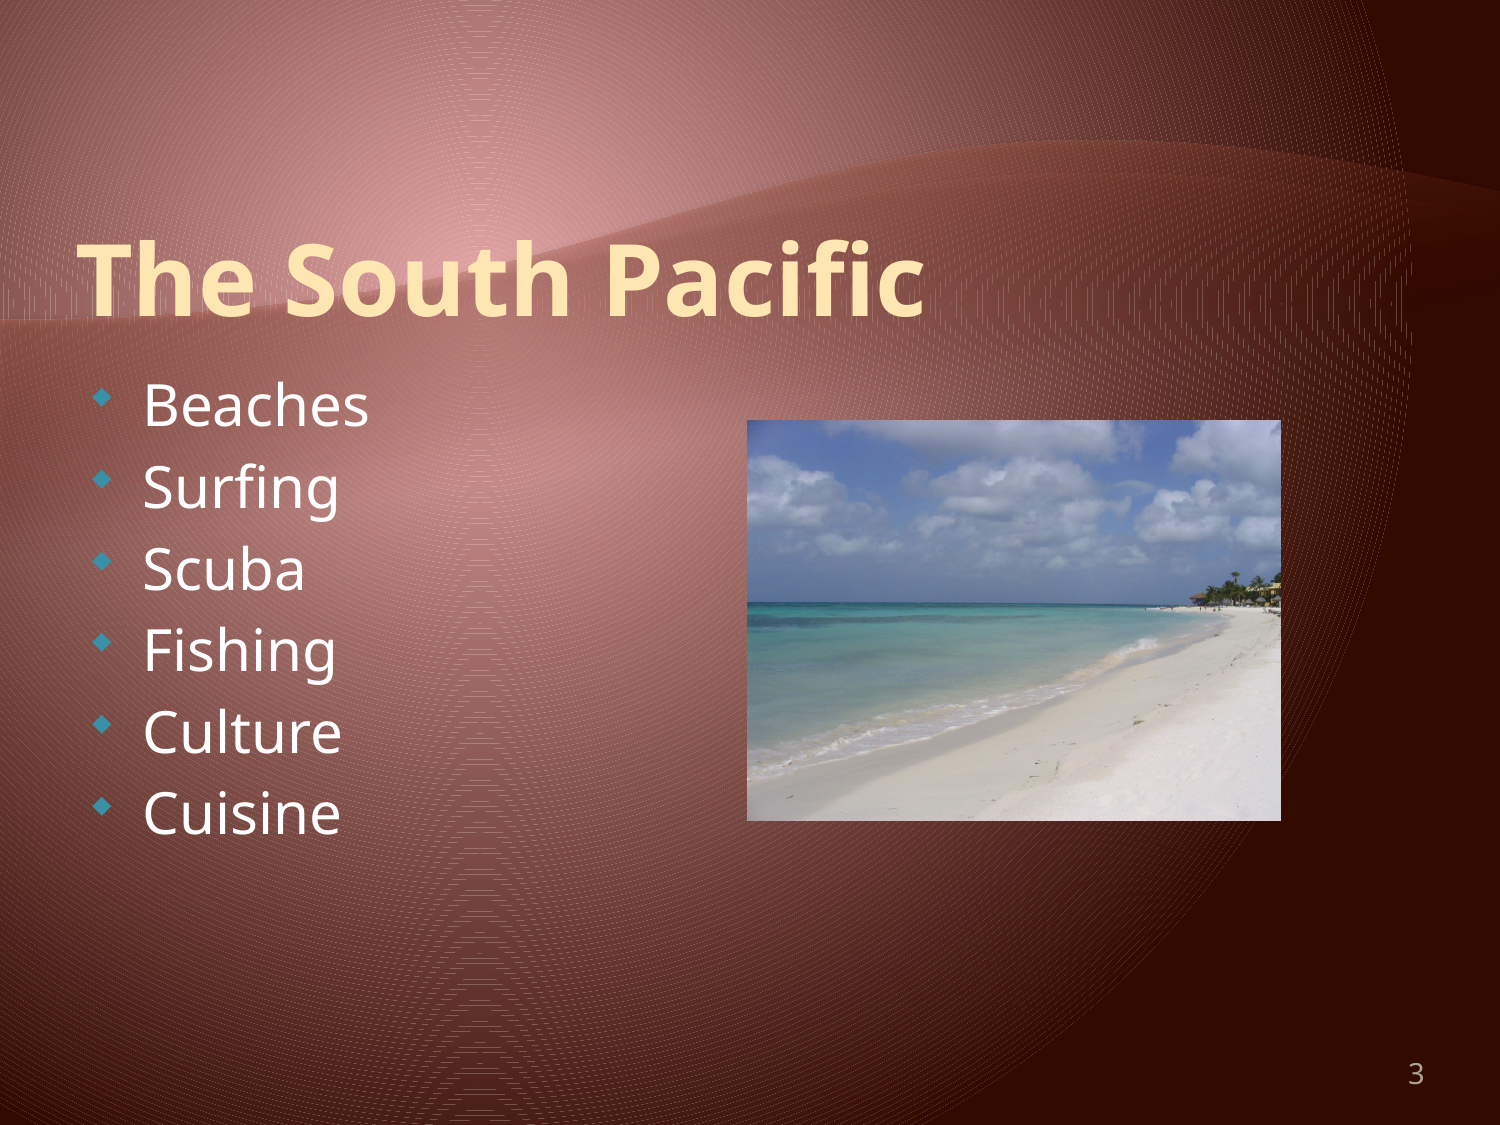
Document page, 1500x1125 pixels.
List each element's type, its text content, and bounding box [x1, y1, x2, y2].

title The South Pacific [75, 149, 1425, 338]
slide_number 3 [1337, 1042, 1425, 1103]
list Beaches Surfing Scuba Fishing Culture Cuisine [75, 360, 738, 1044]
picture [747, 420, 1281, 821]
